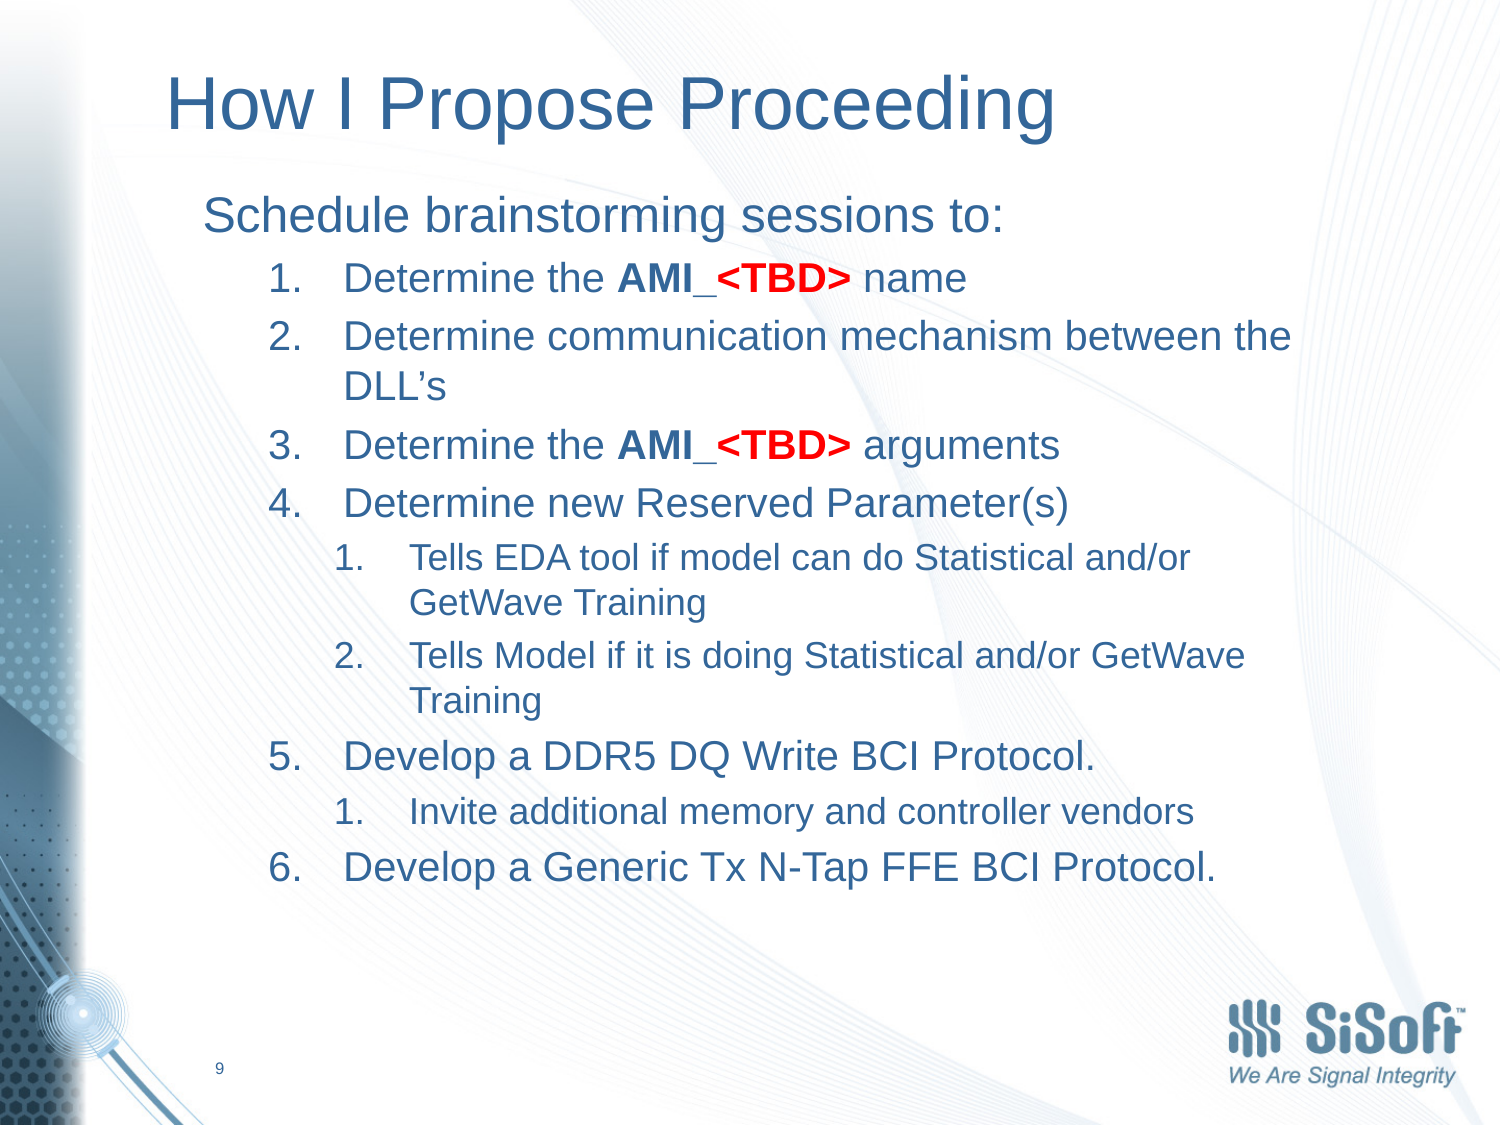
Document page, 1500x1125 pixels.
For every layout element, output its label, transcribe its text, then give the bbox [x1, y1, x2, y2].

list Schedule brainstorming sessions to: Determine the AMI_<TBD> name Determine communication mechanism between the DLL’s Determine the AMI_<TBD> arguments Determine new Reserved Parameter(s) Tells EDA tool if model can do Statistical and/or GetWave Training Tells Model if it is doing Statistical and/or GetWave Training Develop a DDR5 DQ Write BCI Protocol. Invite additional memory and controller vendors Develop a Generic Tx N-Tap FFE BCI Protocol. [187, 174, 1363, 963]
picture [0, 0, 1500, 1125]
footer 9 [200, 1050, 975, 1104]
title How I Propose Proceeding [150, 24, 1300, 175]
